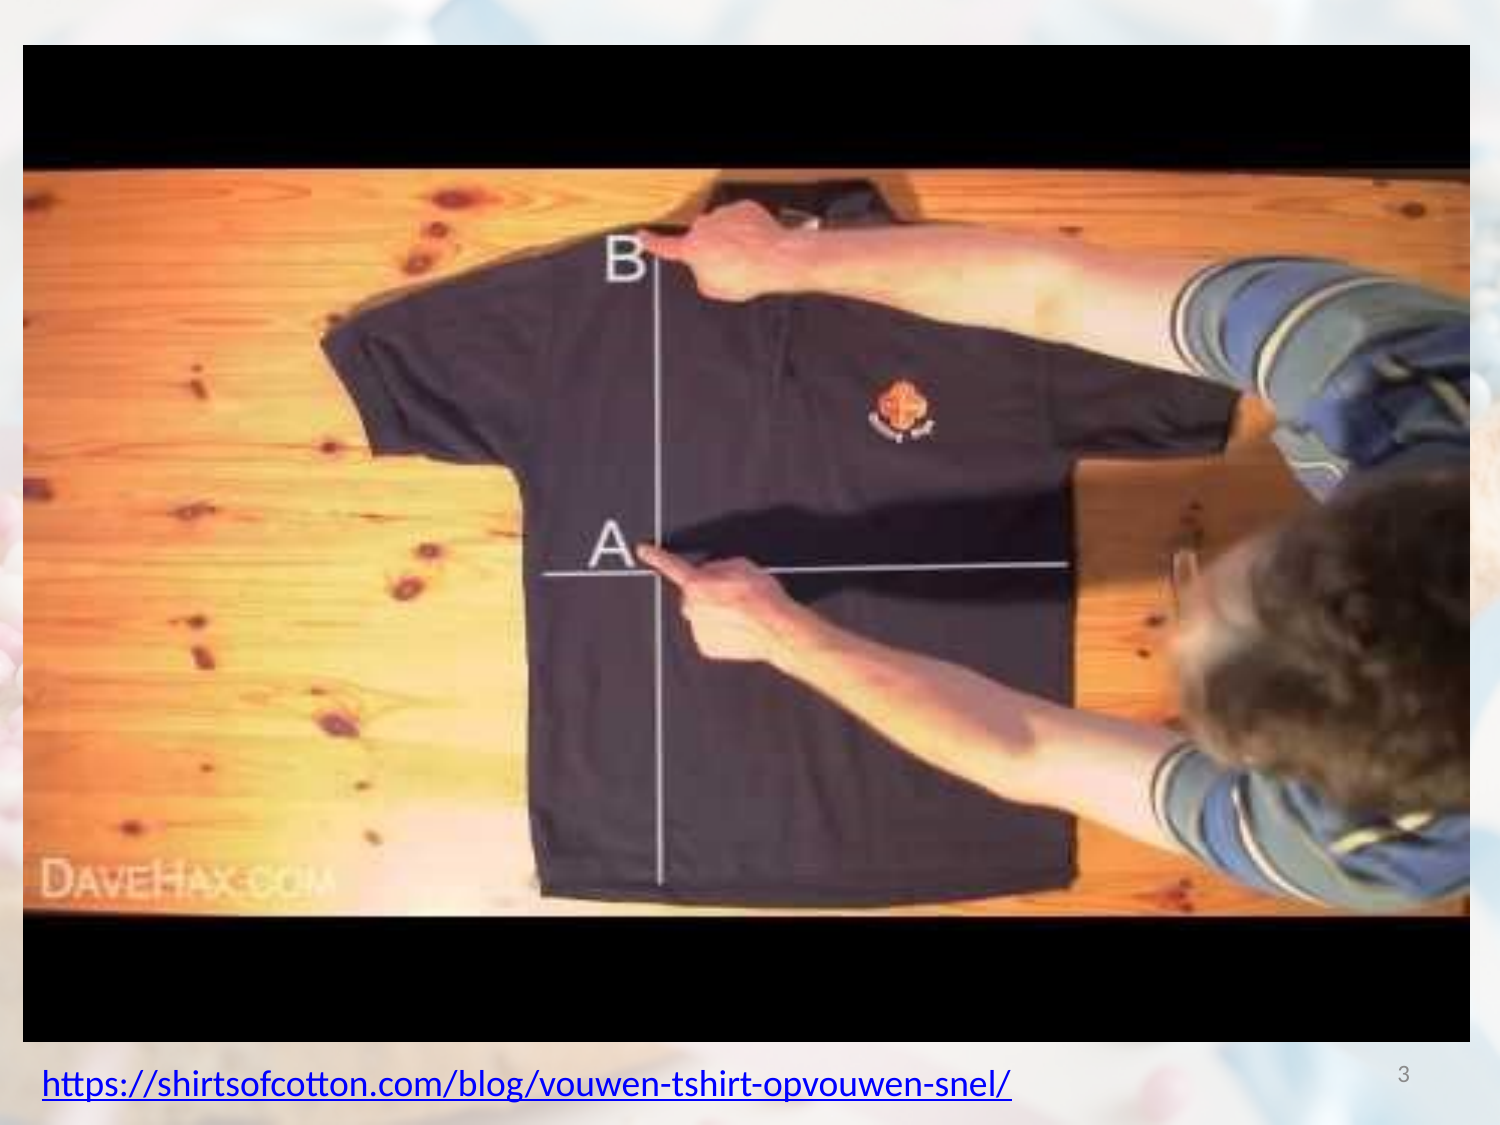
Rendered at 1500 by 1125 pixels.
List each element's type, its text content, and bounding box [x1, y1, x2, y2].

slide_number 3 [1074, 1052, 1425, 1103]
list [22, 44, 1471, 1043]
text_box https://shirtsofcotton.com/blog/vouwen-tshirt-opvouwen-snel/ [26, 1052, 1040, 1111]
